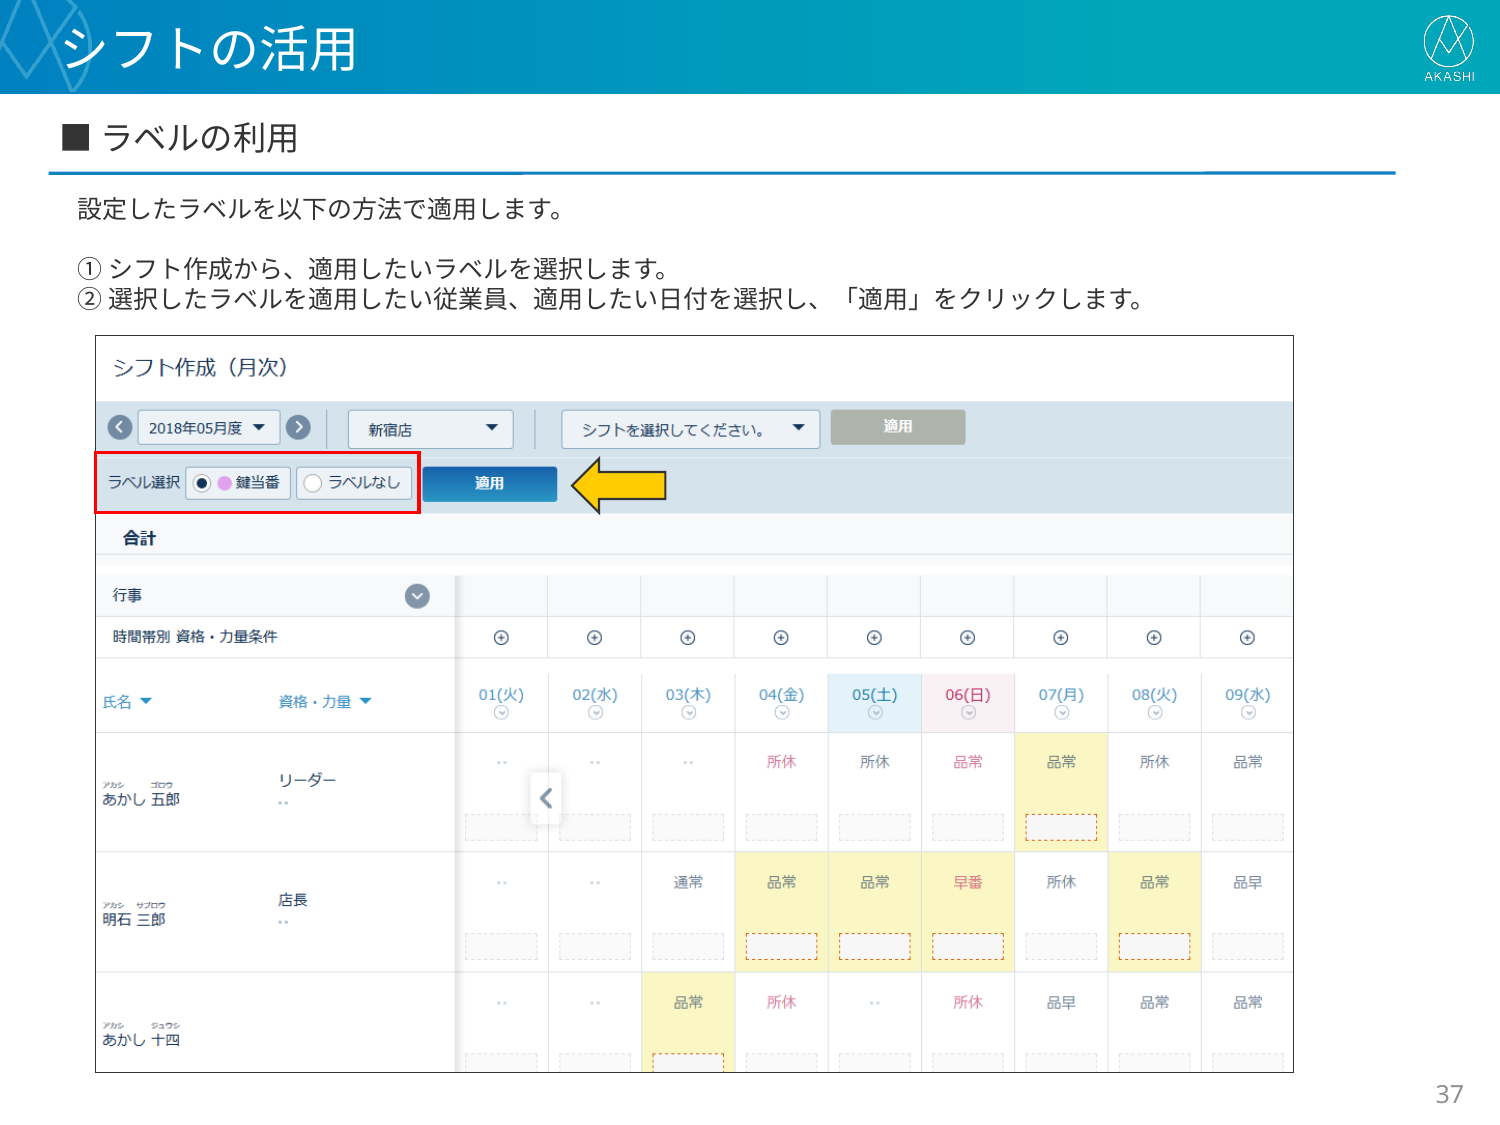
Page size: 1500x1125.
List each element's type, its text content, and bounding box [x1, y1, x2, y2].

text_box 設定したラベルを以下の方法で適用します。 ①シフト作成から、適用したいラベルを選択します。 ②選択したラベルを適用したい従業員、適用したい日付を選択し、「適用」をクリックします。 [62, 185, 1463, 321]
text_box ■ラベルの利用 [44, 109, 1022, 165]
title シフトの活用 [44, 0, 1393, 92]
slide_number 36 [1141, 1065, 1480, 1125]
picture [95, 334, 1294, 1073]
picture [1416, 7, 1481, 89]
